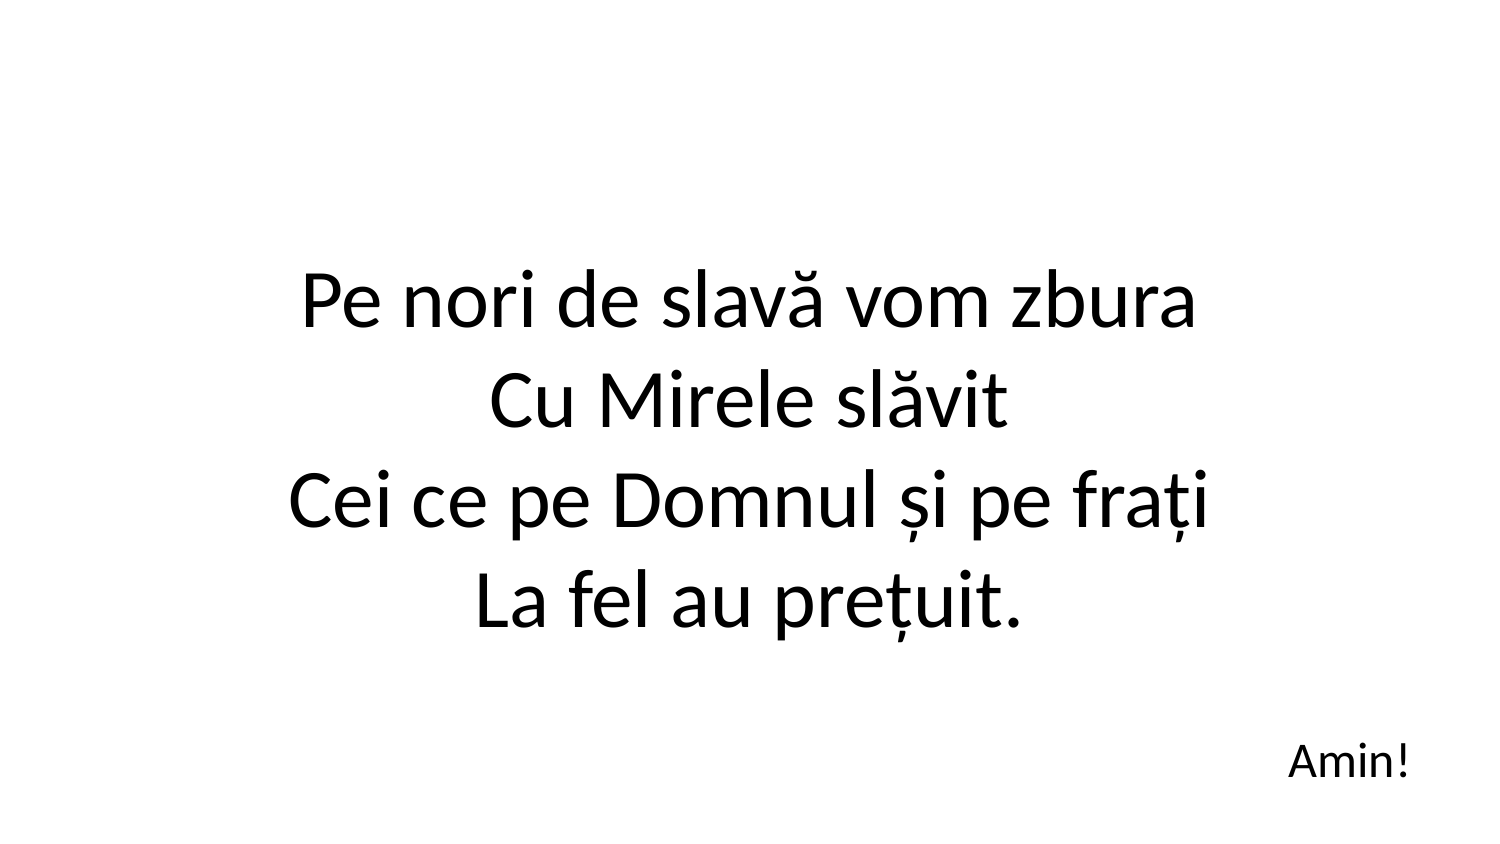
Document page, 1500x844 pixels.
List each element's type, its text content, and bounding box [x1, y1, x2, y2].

text_box Pe nori de slavă vom zbura Cu Mirele slăvit Cei ce pe Domnul și pe frați La fel au prețuit. [273, 192, 1227, 652]
text_box Amin! [1273, 674, 1427, 795]
